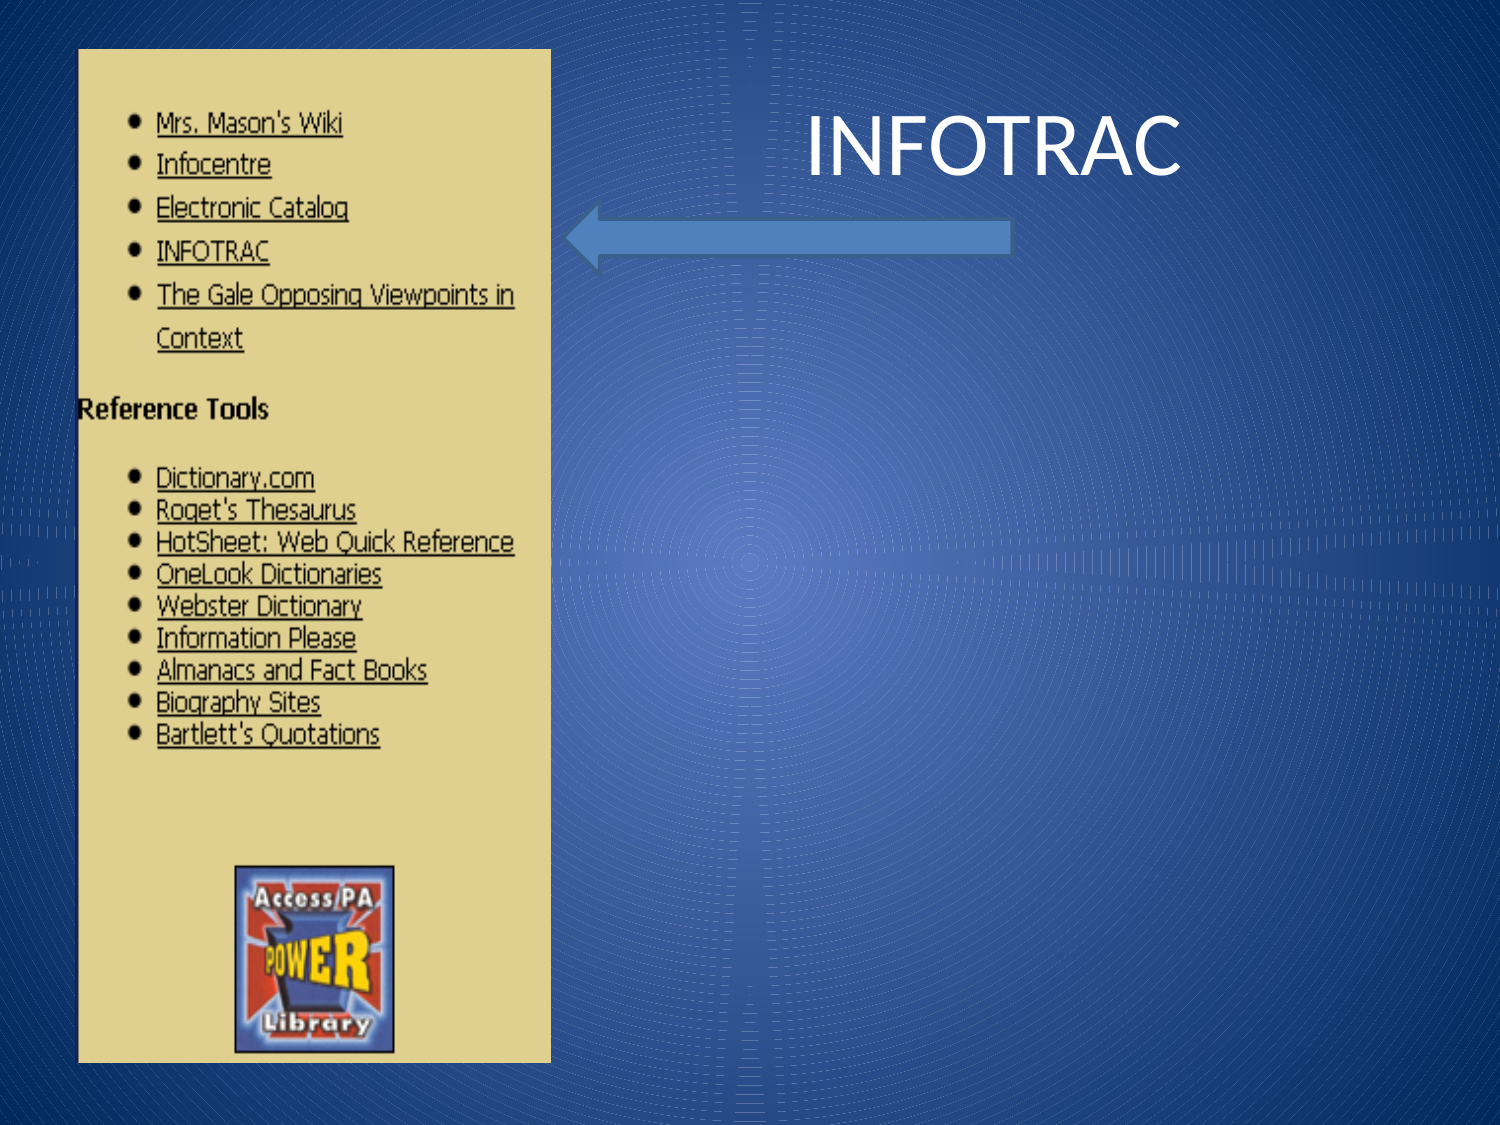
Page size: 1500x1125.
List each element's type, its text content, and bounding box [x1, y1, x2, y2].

text_box [560, 198, 1015, 277]
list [74, 49, 552, 1063]
title INFOTRAC [562, 45, 1425, 233]
